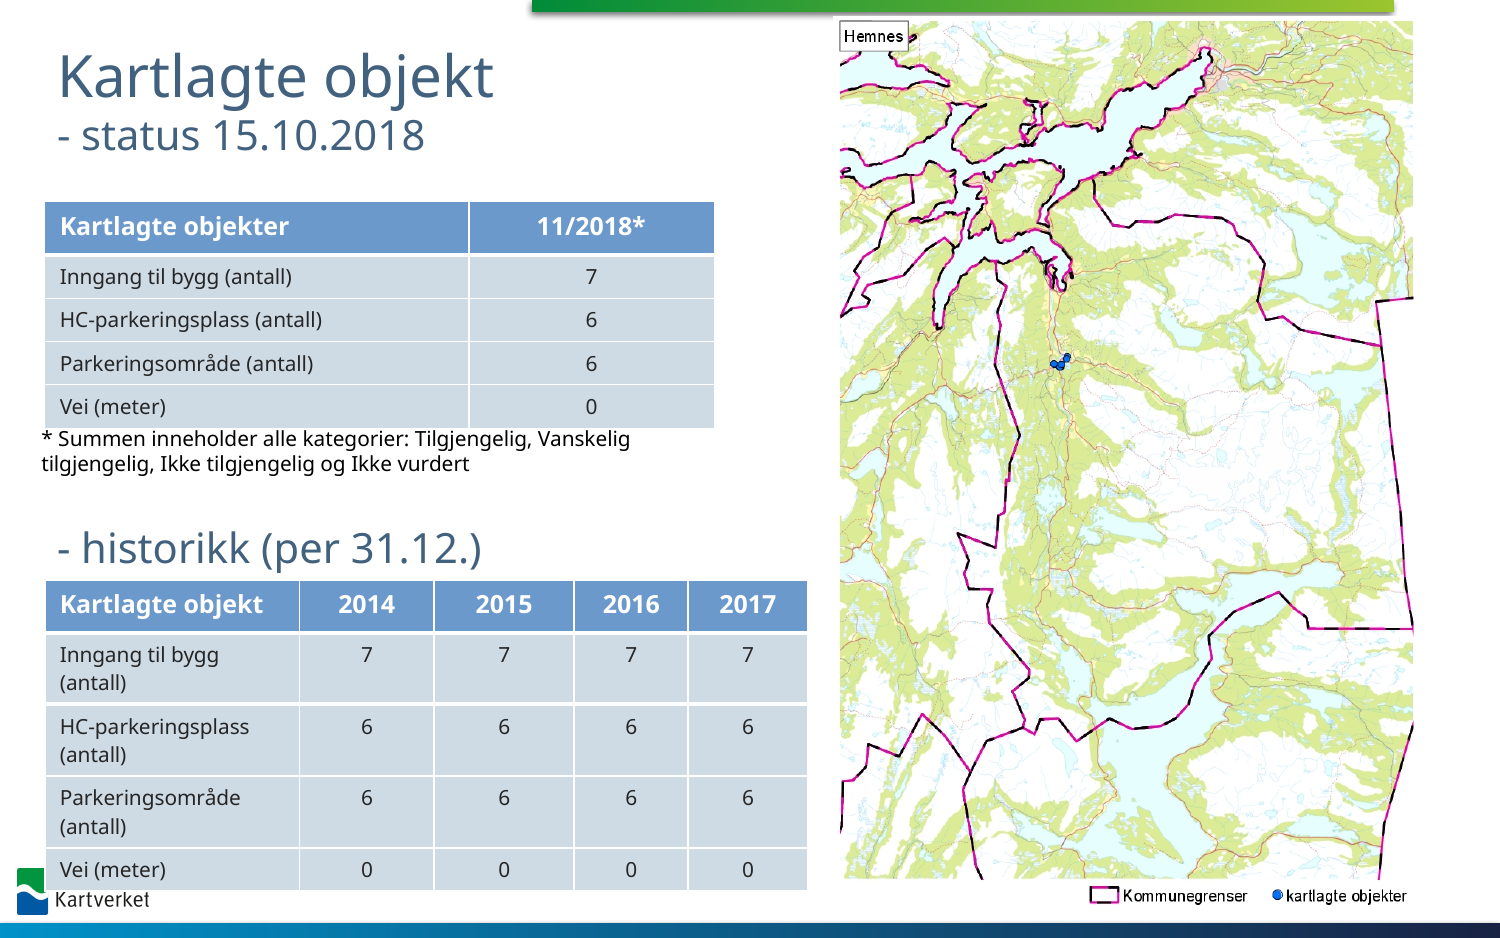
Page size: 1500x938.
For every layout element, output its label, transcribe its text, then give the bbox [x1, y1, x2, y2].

table_cell 0 [689, 849, 807, 890]
table_header 11/2018* [470, 202, 714, 253]
table_header 2015 [435, 581, 573, 631]
table_cell 6 [689, 706, 807, 775]
table_cell 7 [435, 635, 573, 702]
table_cell 0 [300, 849, 433, 890]
table_cell Parkeringsområde (antall) [46, 777, 299, 847]
picture [833, 16, 1419, 913]
table_cell 6 [575, 706, 687, 775]
table_cell Parkeringsområde (antall) [45, 342, 468, 384]
table_cell 7 [470, 257, 714, 298]
table_cell Vei (meter) [45, 385, 468, 417]
table_header 2016 [575, 581, 687, 631]
table_cell 0 [435, 849, 573, 890]
table_cell 6 [300, 706, 433, 775]
table_cell 6 [575, 777, 687, 847]
table_cell 6 [470, 299, 714, 341]
table_cell 0 [575, 849, 687, 890]
table_cell Inngang til bygg (antall) [46, 635, 299, 702]
table_cell 7 [689, 635, 807, 702]
table_cell 6 [300, 777, 433, 847]
table_header Kartlagte objekter [45, 202, 468, 253]
table_cell 6 [435, 777, 573, 847]
table_cell Inngang til bygg (antall) [45, 257, 468, 298]
table_cell 6 [470, 342, 714, 384]
text_box Kartlagte objekt - status 15.10.2018 [42, 24, 828, 167]
text_box - historikk (per 31.12.) [42, 496, 828, 580]
table_header Kartlagte objekt [46, 581, 299, 631]
text_box * Summen inneholder alle kategorier: Tilgjengelig, Vanskelig tilgjengelig, Ikke tilgjengelig og Ikke vurdert [26, 417, 711, 483]
table_cell HC-parkeringsplass (antall) [45, 299, 468, 341]
table_header 2017 [689, 581, 807, 631]
table_cell 6 [435, 706, 573, 775]
table_cell 0 [470, 385, 714, 428]
table_cell Vei (meter) [46, 849, 299, 890]
table_cell 7 [575, 635, 687, 702]
table_cell 7 [300, 635, 433, 702]
table_cell 6 [689, 777, 807, 847]
table_cell HC-parkeringsplass (antall) [46, 706, 299, 775]
table_header 2014 [300, 581, 433, 631]
